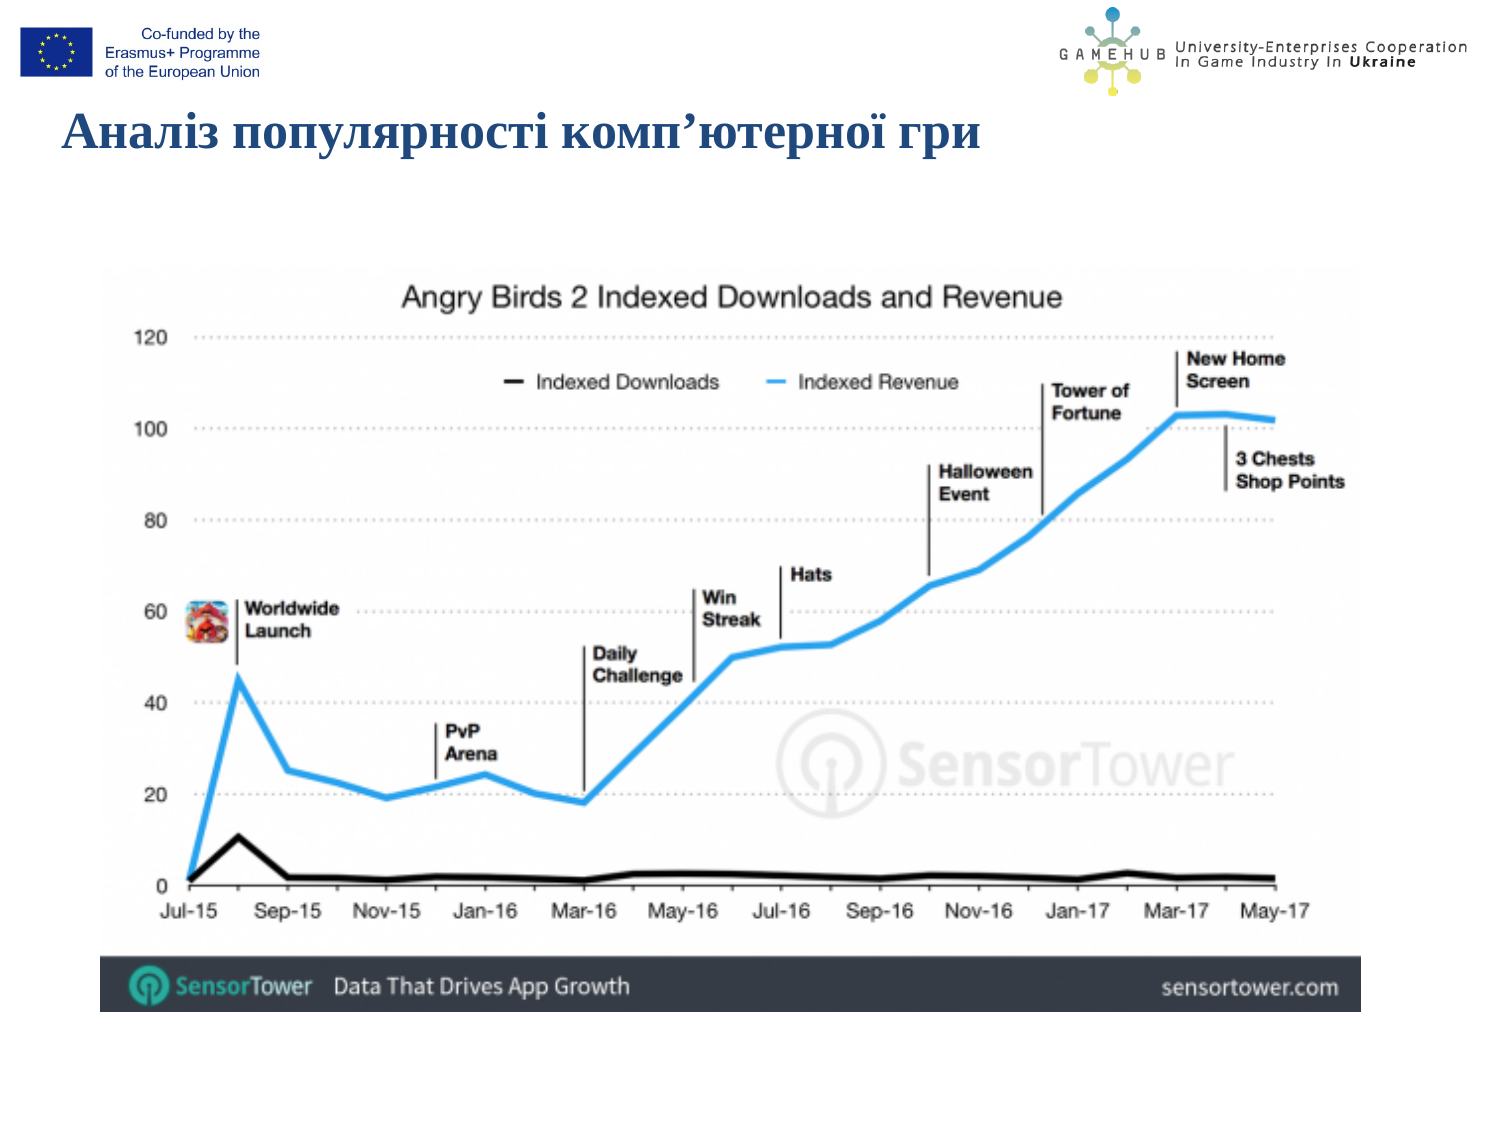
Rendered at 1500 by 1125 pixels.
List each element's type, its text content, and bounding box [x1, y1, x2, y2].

picture [1057, 7, 1476, 96]
text_box Аналіз популярності комп’ютерної гри [46, 89, 997, 167]
picture [5, 13, 272, 91]
picture [100, 266, 1361, 1013]
